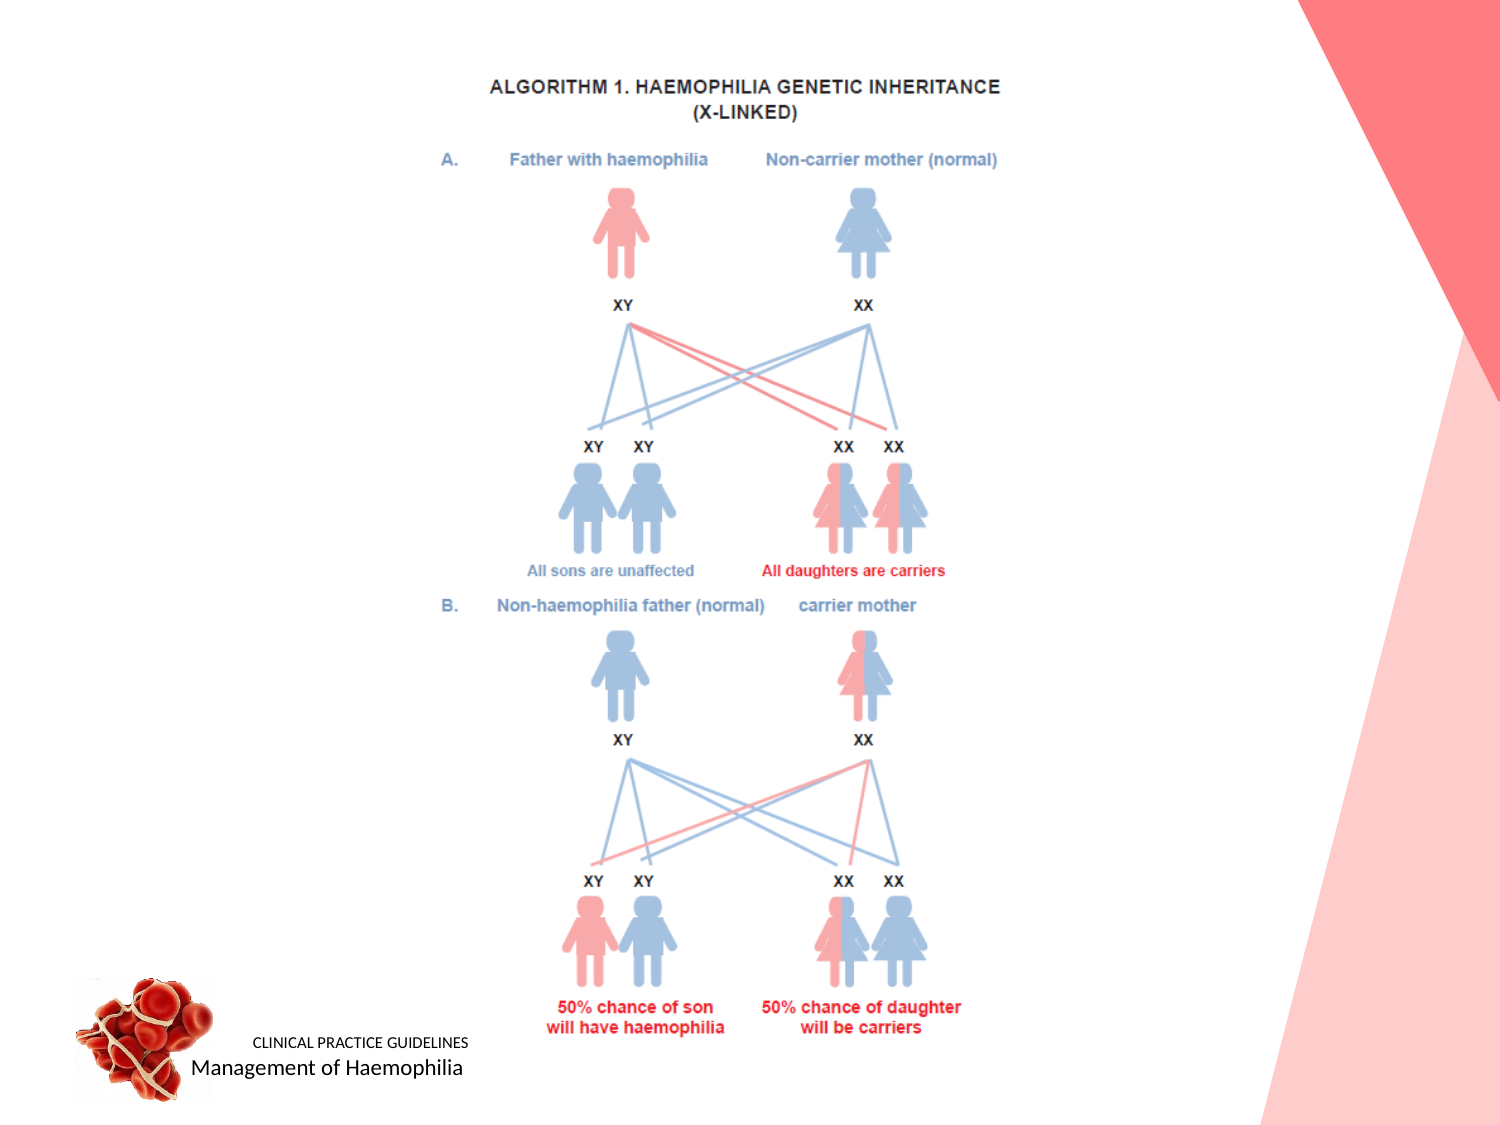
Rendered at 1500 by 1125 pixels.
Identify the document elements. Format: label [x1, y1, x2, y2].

text_box [74, 0, 1500, 1125]
